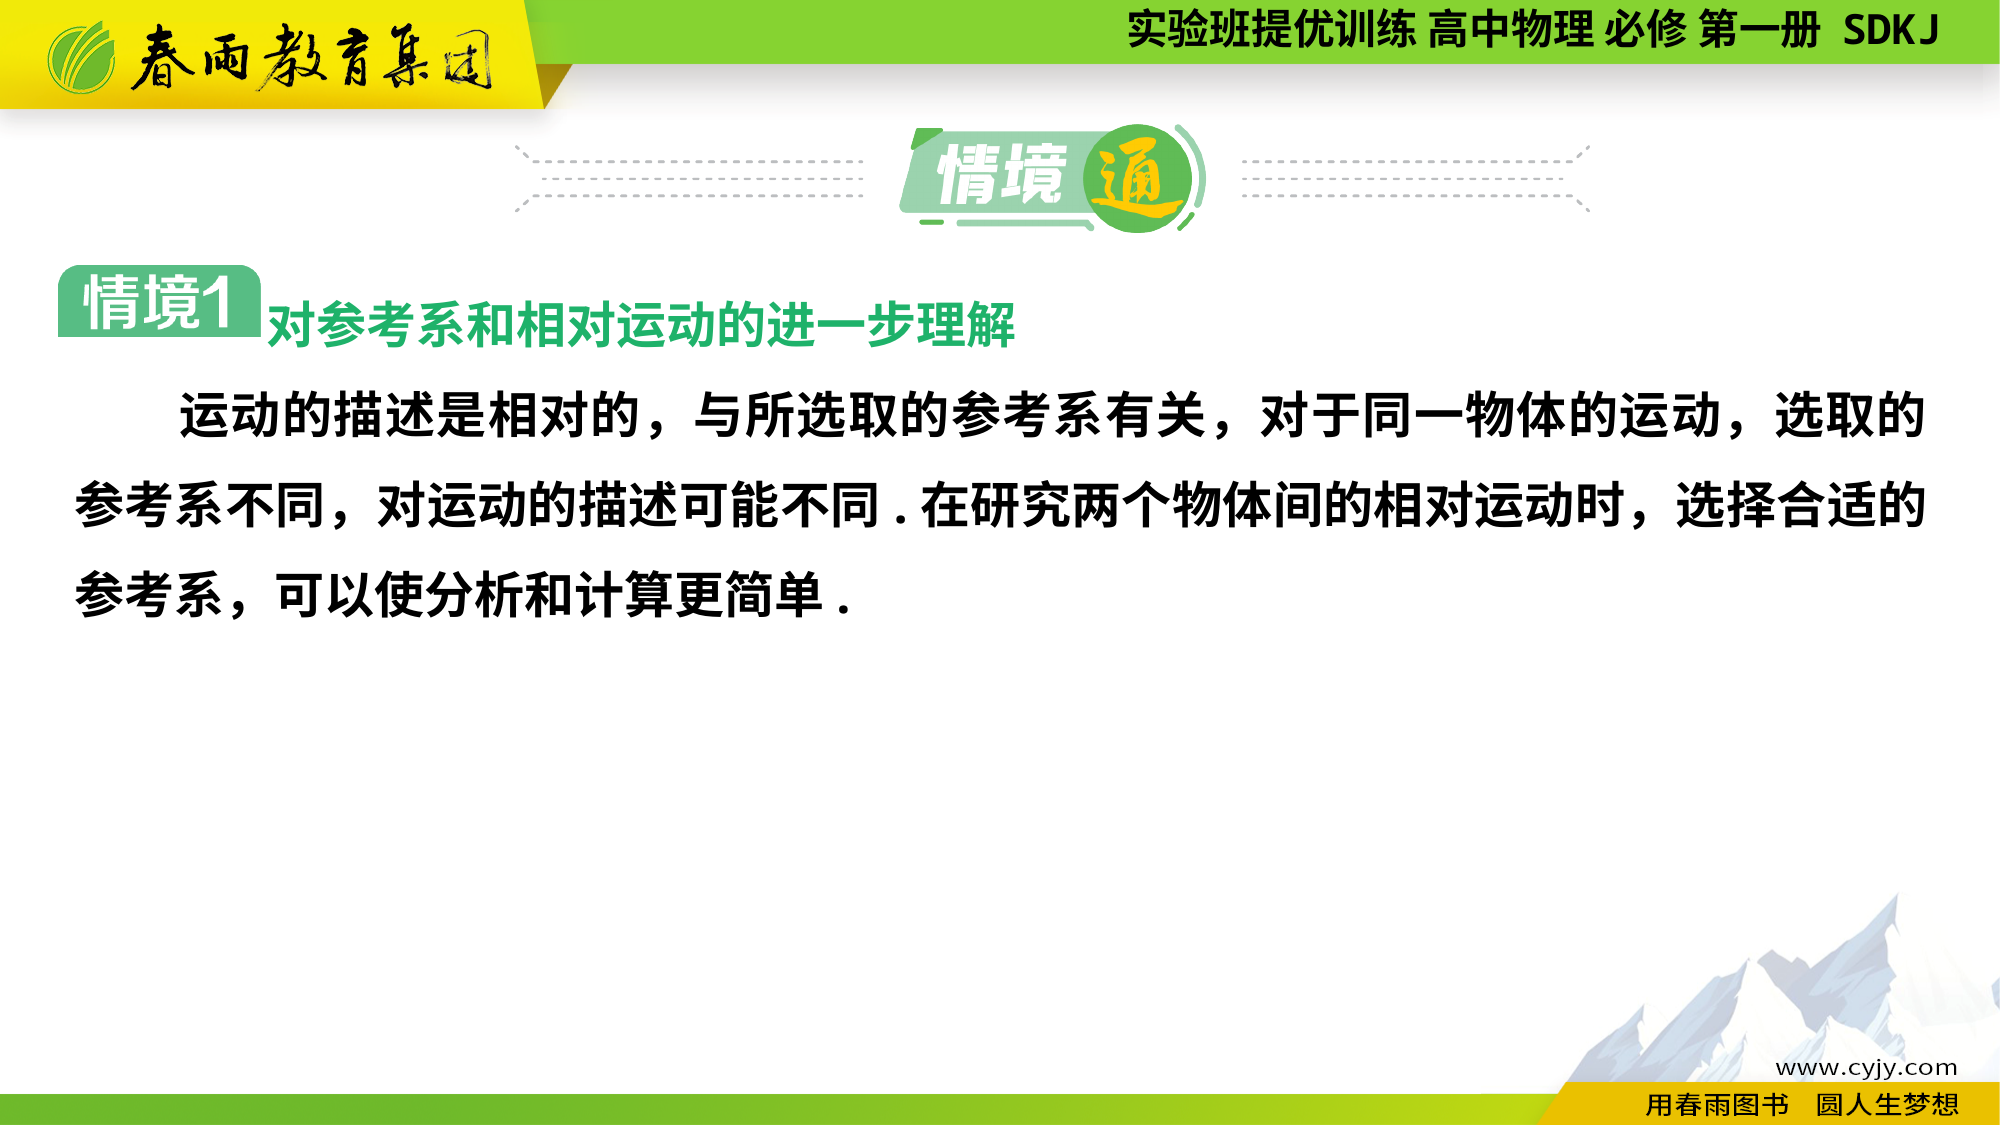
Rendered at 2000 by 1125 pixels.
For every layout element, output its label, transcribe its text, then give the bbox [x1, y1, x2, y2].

picture [0, 0, 2000, 1125]
list 对参考系和相对运动的进一步理解 运动的描述是相对的，与所选取的参考系有关，对于同一物体的运动，选取的参考系不同，对运动的描述可能不同.在研究两个物体间的相对运动时，选择合适的参考系，可以使分析和计算更简单. [59, 255, 1944, 635]
